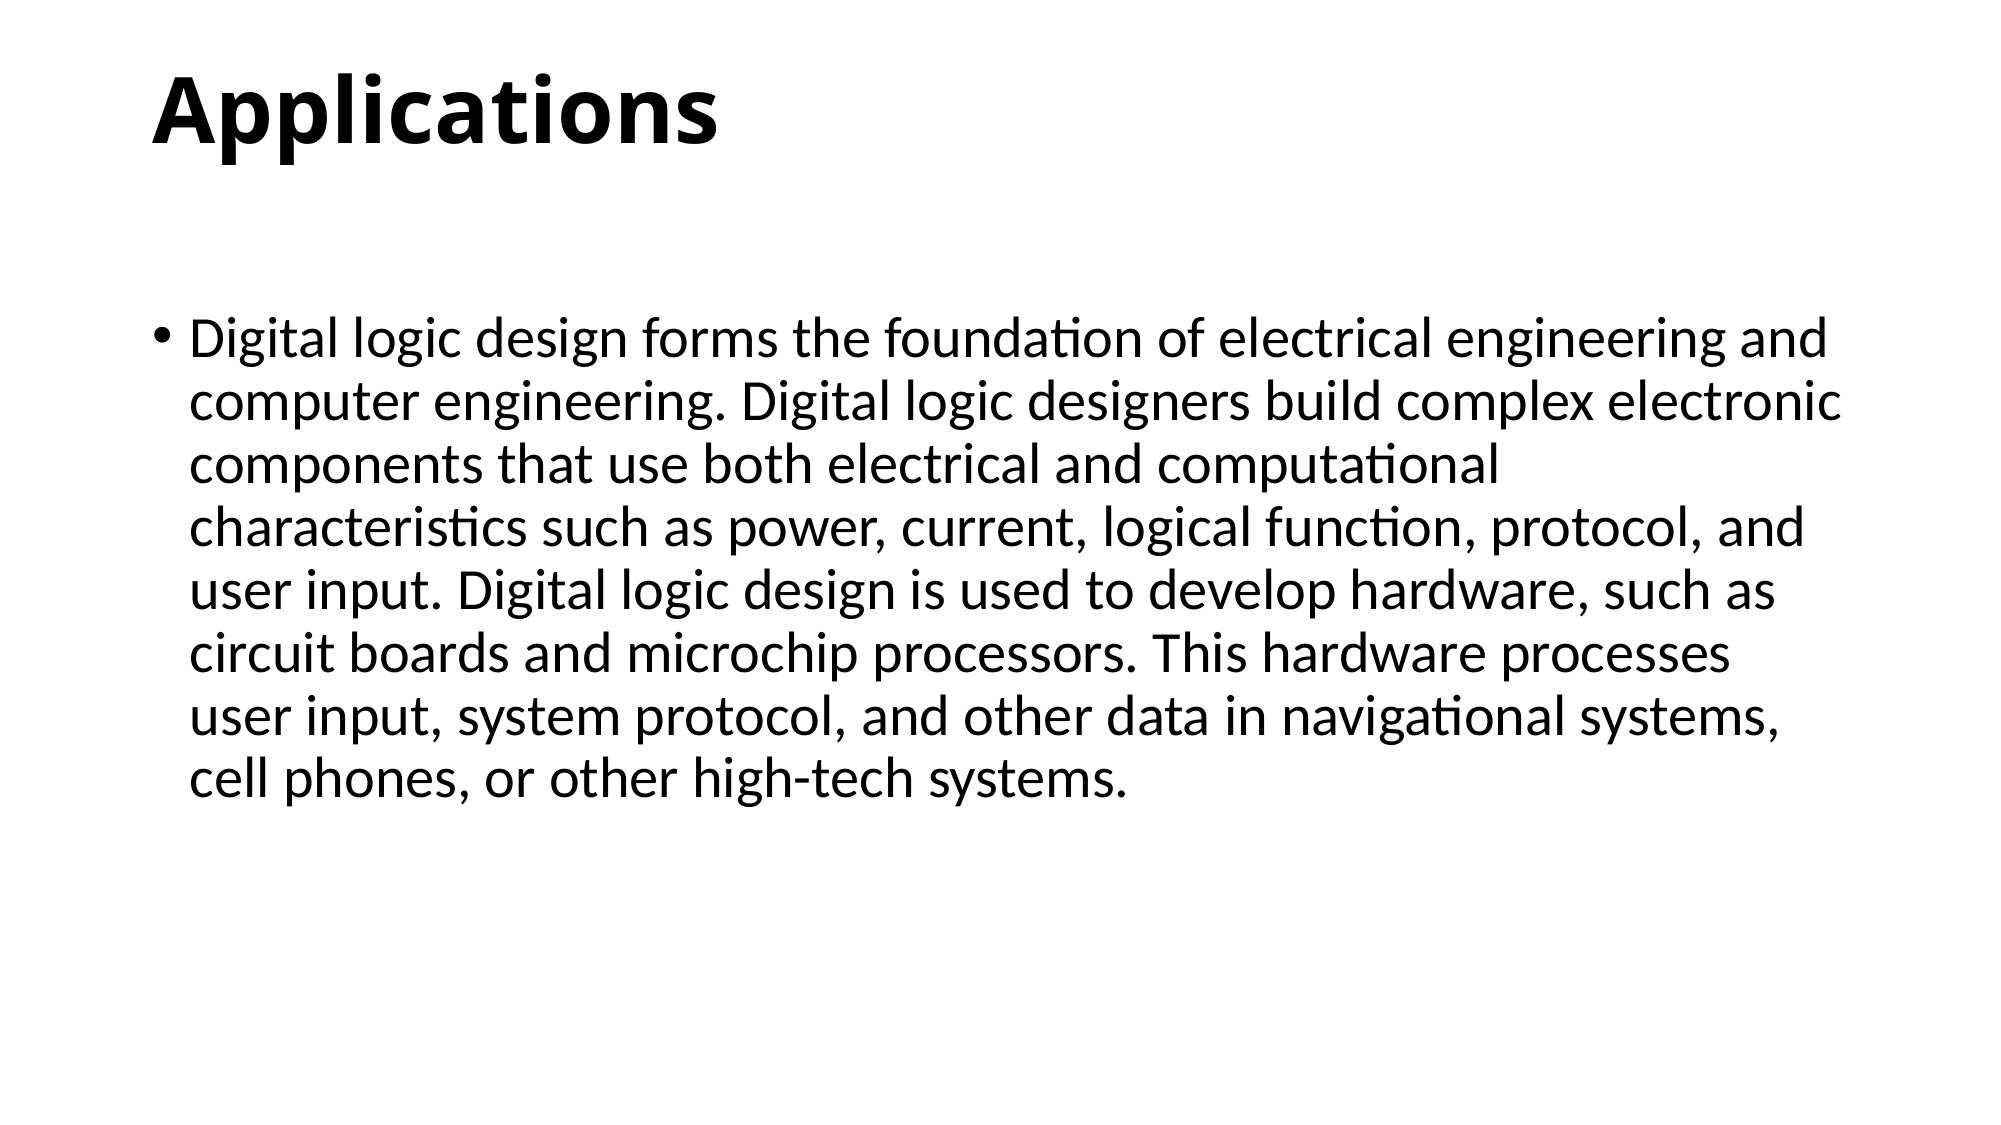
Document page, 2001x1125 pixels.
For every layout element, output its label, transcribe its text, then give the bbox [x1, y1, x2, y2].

list Digital logic design forms the foundation of electrical engineering and computer engineering. Digital logic designers build complex electronic components that use both electrical and computational characteristics such as power, current, logical function, protocol, and user input. Digital logic design is used to develop hardware, such as circuit boards and microchip processors. This hardware processes user input, system protocol, and other data in navigational systems, cell phones, or other high-tech systems. [137, 299, 1863, 1014]
title Applications [137, 59, 1863, 278]
